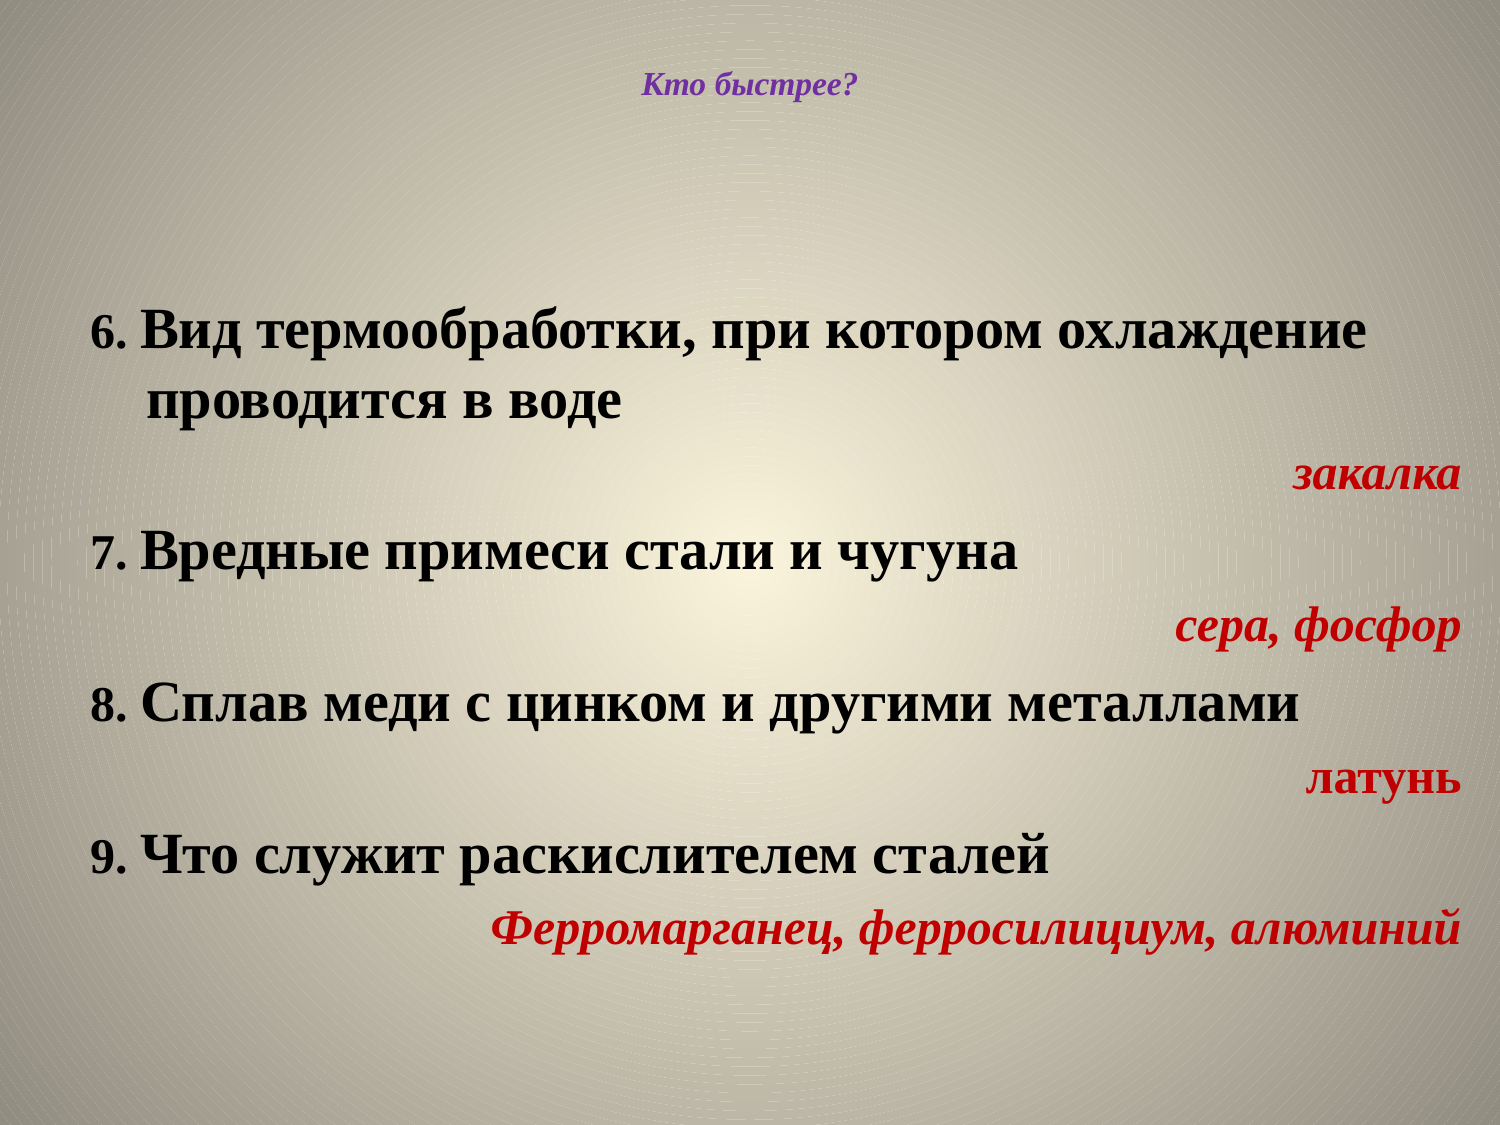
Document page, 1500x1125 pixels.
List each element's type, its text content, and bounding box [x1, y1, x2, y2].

list 6. Вид термообработки, при котором охлаждение проводится в воде закалка 7. Вредные примеси стали и чугуна сера, фосфор 8. Сплав меди с цинком и другими металлами латунь 9. Что служит раскислителем сталей Ферромарганец, ферросилициум, алюминий [74, 140, 1477, 1102]
title Кто быстрее? [74, 0, 1426, 140]
